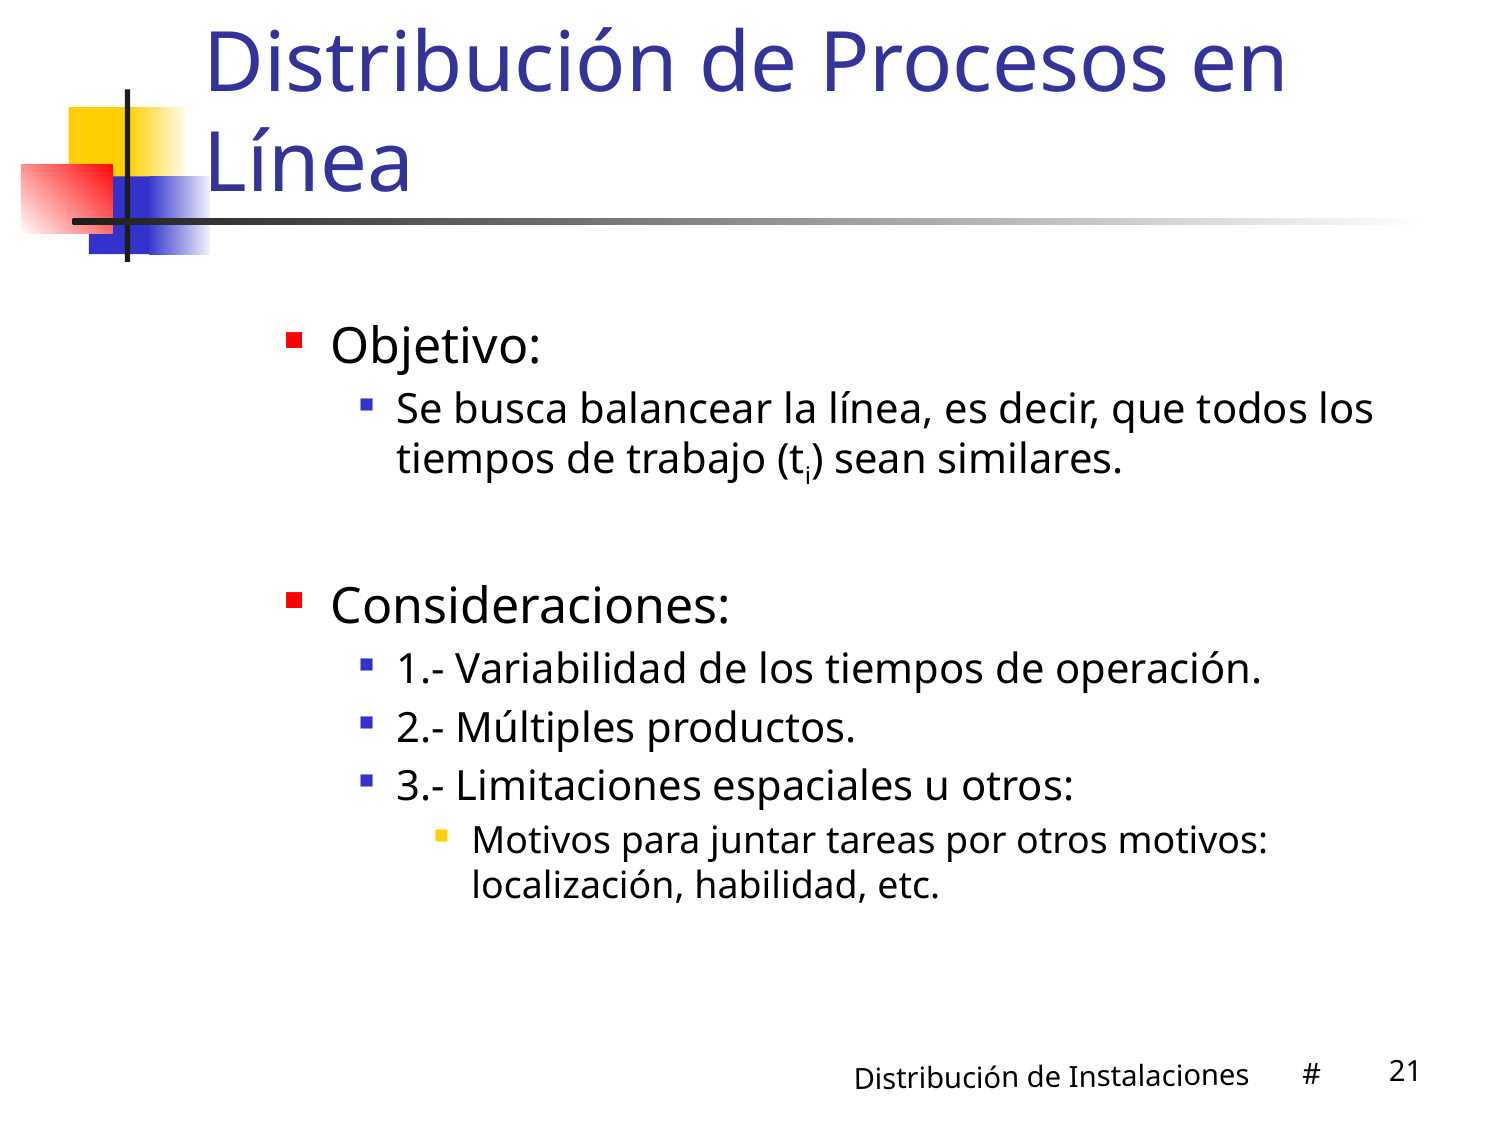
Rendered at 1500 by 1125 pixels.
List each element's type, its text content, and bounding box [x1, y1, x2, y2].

footer Distribución de Instalaciones # [761, 1038, 1414, 1110]
title Distribución de Procesos en Línea [188, 27, 1468, 216]
list Objetivo: Se busca balancear la línea, es decir, que todos los tiempos de trabajo (ti) sean similares. Consideraciones: 1.- Variabilidad de los tiempos de operación. 2.- Múltiples productos. 3.- Limitaciones espaciales u otros: Motivos para juntar tareas por otros motivos: localización, habilidad, etc. [193, 306, 1470, 1038]
slide_number 21 [1124, 1038, 1438, 1101]
